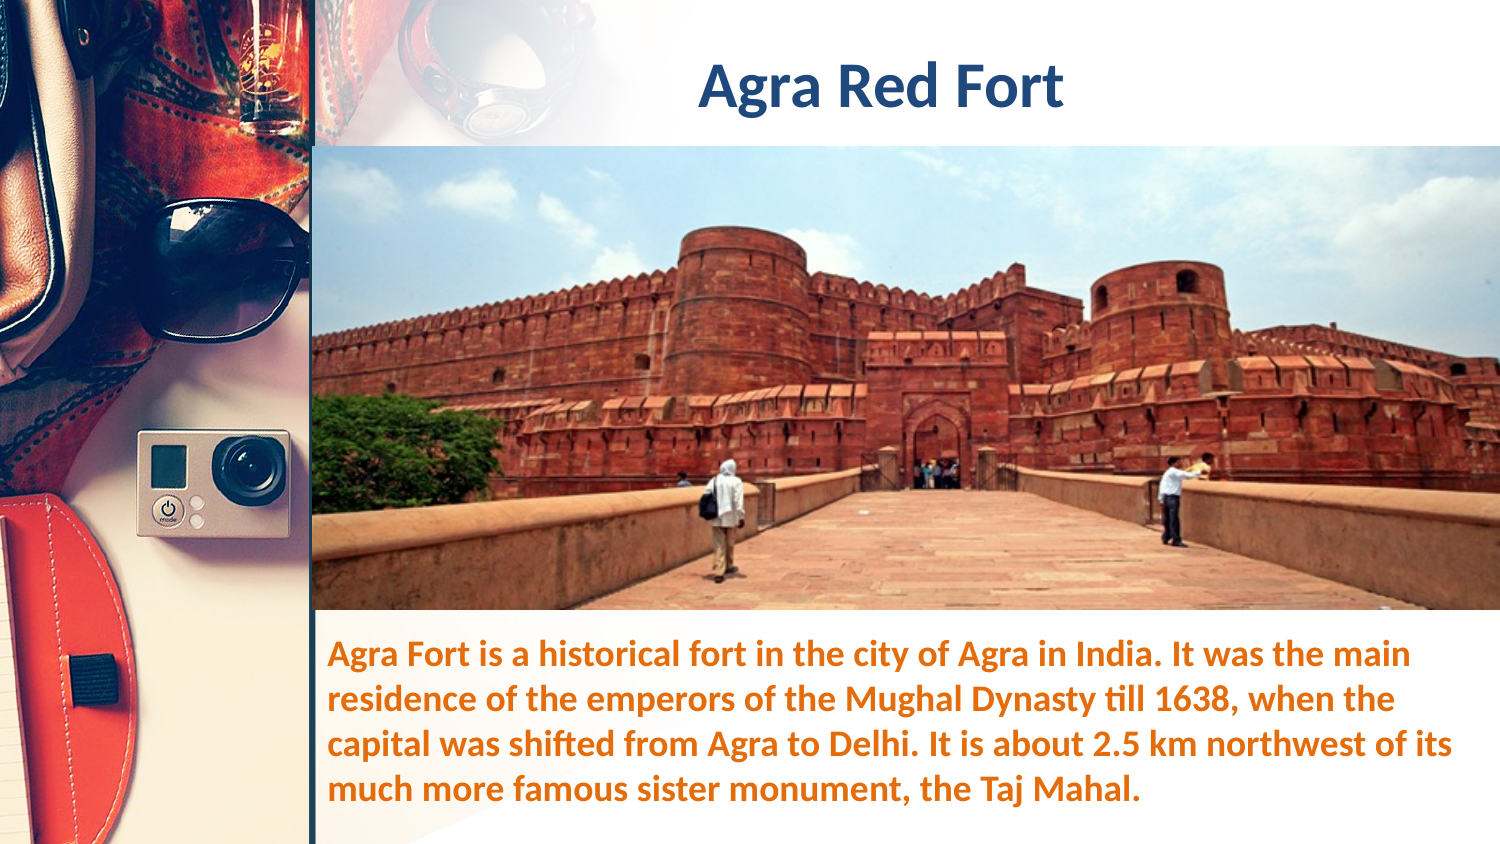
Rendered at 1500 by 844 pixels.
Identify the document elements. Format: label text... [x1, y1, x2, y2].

picture [0, 0, 1500, 844]
title Agra Red Fort [387, 34, 1377, 129]
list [312, 146, 1500, 610]
text_box Agra Fort is a historical fort in the city of Agra in India. It was the main residence of the emperors of the Mughal Dynasty till 1638, when the capital was shifted from Agra to Delhi. It is about 2.5 km northwest of its much more famous sister monument, the Taj Mahal. [312, 621, 1500, 817]
